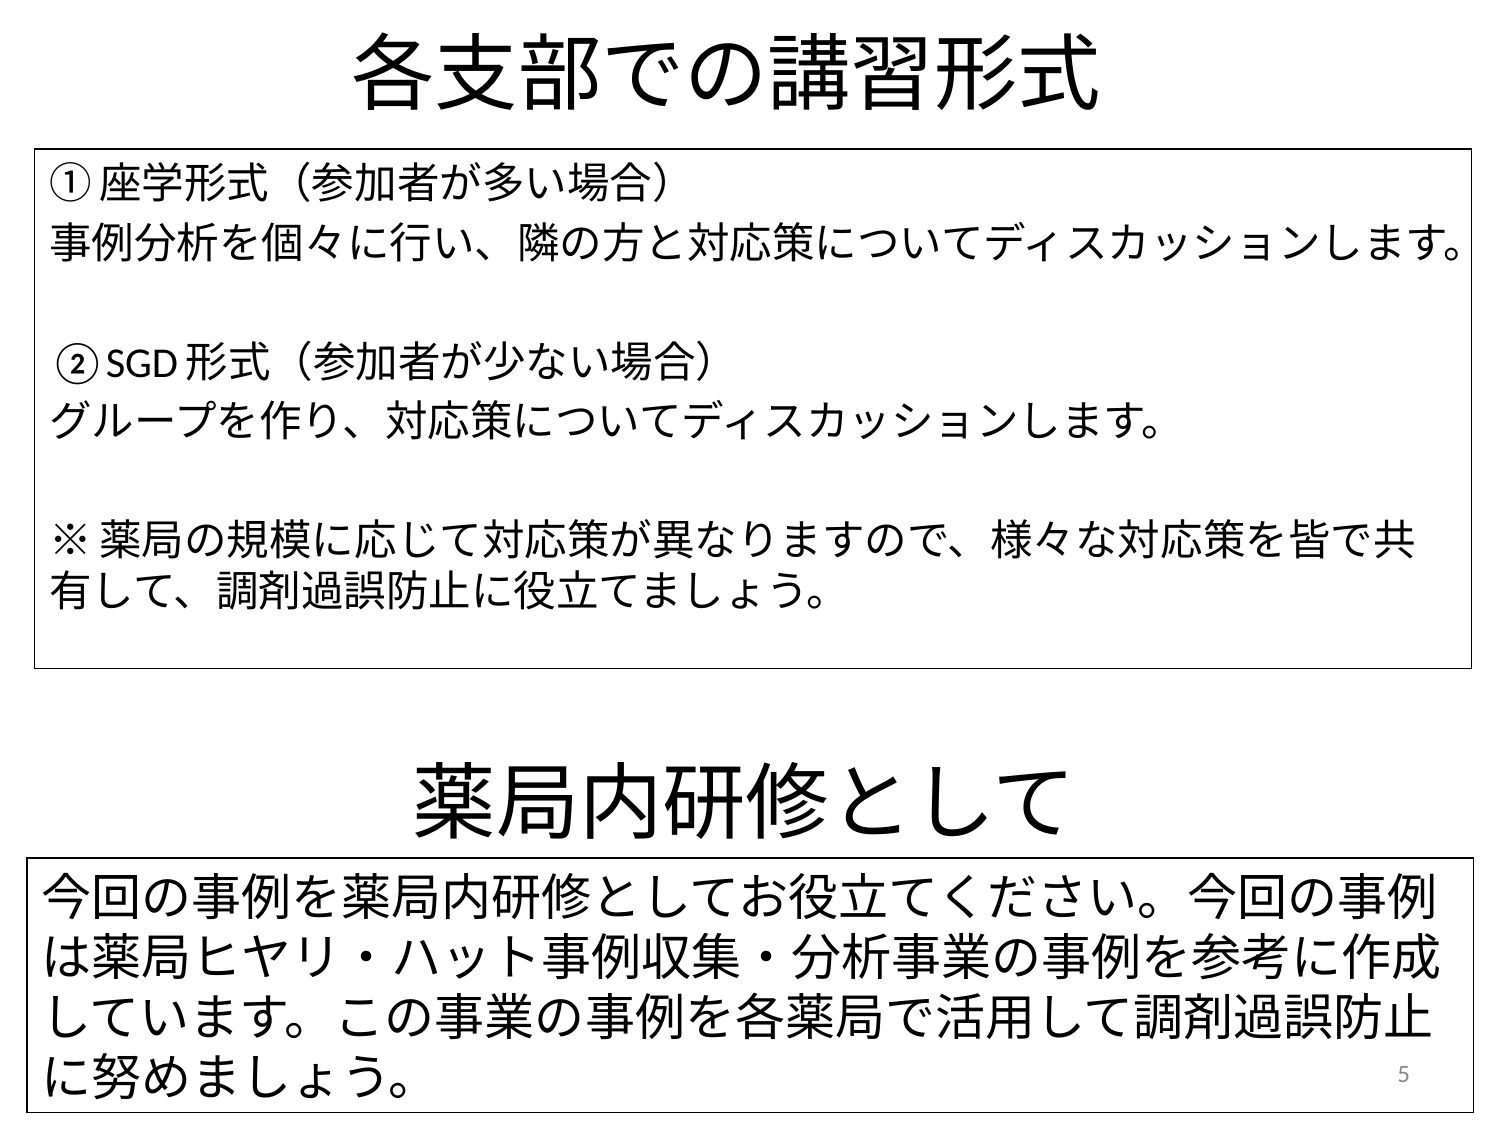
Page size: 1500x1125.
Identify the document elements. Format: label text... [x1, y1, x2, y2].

slide_number 5 [1074, 1042, 1425, 1103]
text_box 今回の事例を薬局内研修としてお役立てください。今回の事例は薬局ヒヤリ・ハット事例収集・分析事業の事例を参考に作成しています。この事業の事例を各薬局で活用して調剤過誤防止に努めましょう。 [26, 857, 1474, 1113]
list ①座学形式（参加者が多い場合） 事例分析を個々に行い、隣の方と対応策についてディスカッションします。 ②SGD形式（参加者が少ない場合） グループを作り、対応策についてディスカッションします。 ※薬局の規模に応じて対応策が異なりますので、様々な対応策を皆で共有して、調剤過誤防止に役立てましょう。 [34, 148, 1472, 669]
text_box 薬局内研修として [398, 741, 1214, 857]
title 各支部での講習形式 [206, 0, 1247, 141]
